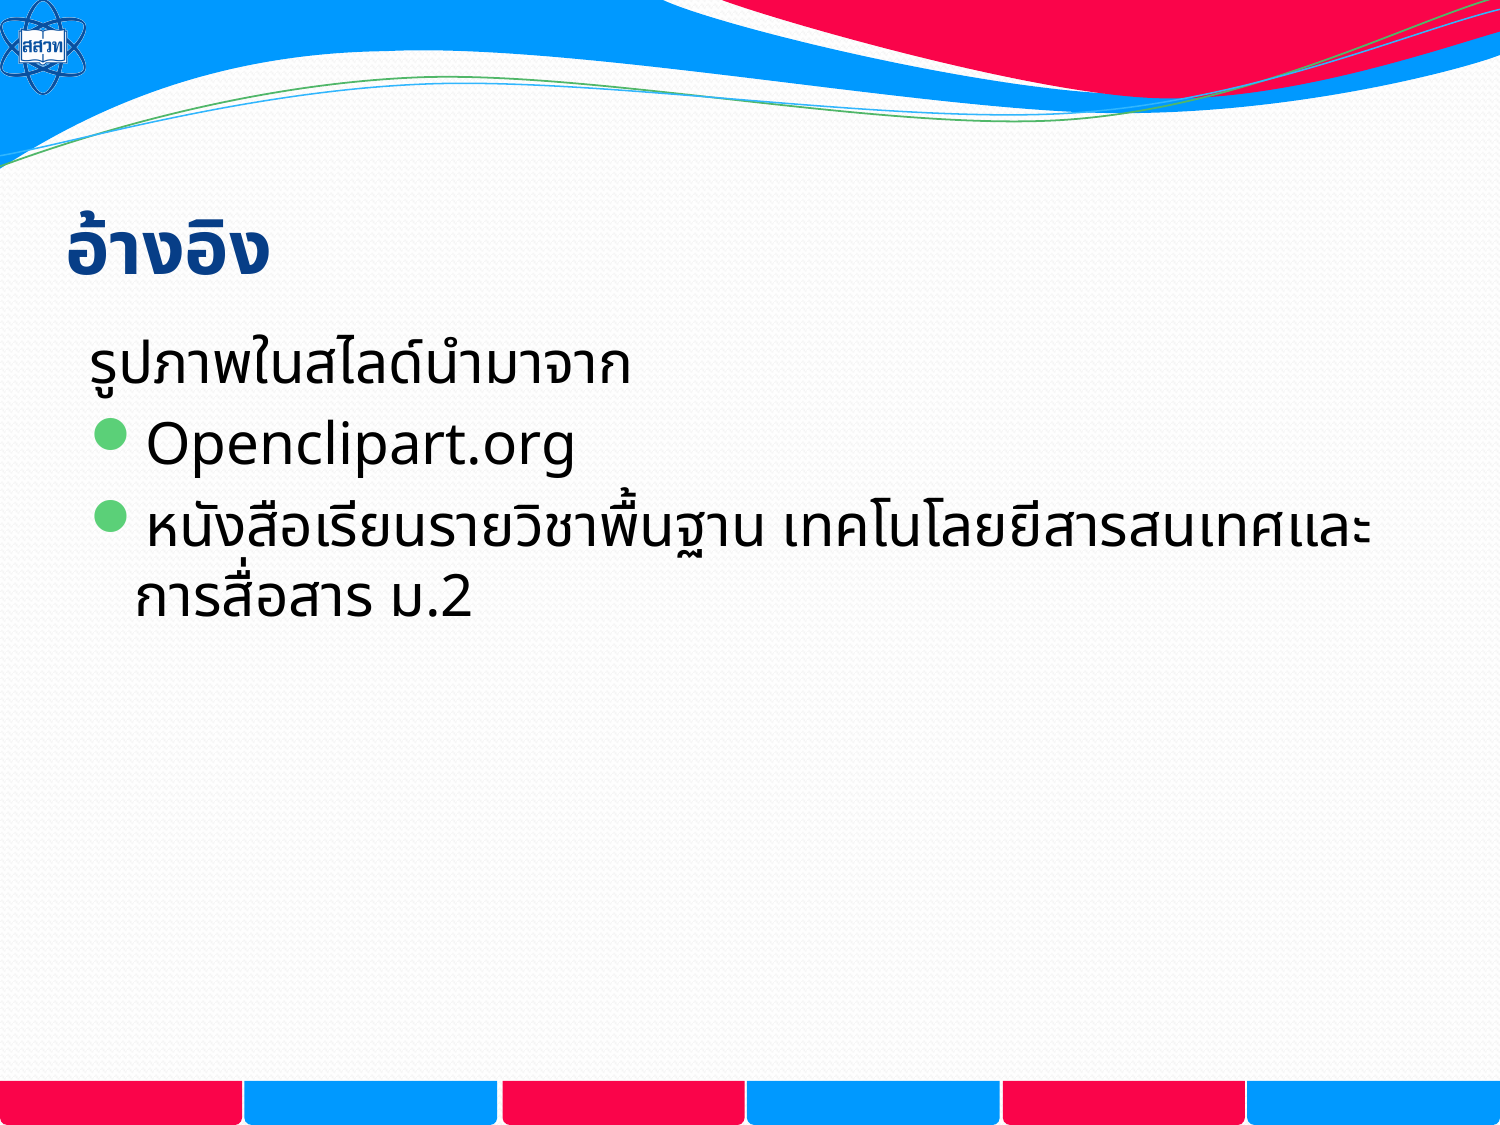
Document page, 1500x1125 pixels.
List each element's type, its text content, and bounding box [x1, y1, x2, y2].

list รูปภาพในสไลด์นำมาจาก Openclipart.org หนังสือเรียนรายวิชาพื้นฐาน เทคโนโลยยีสารสนเทศและการสื่อสาร ม.2 [75, 317, 1425, 1038]
picture [0, 0, 86, 95]
title อ้างอิง [64, 101, 1415, 290]
